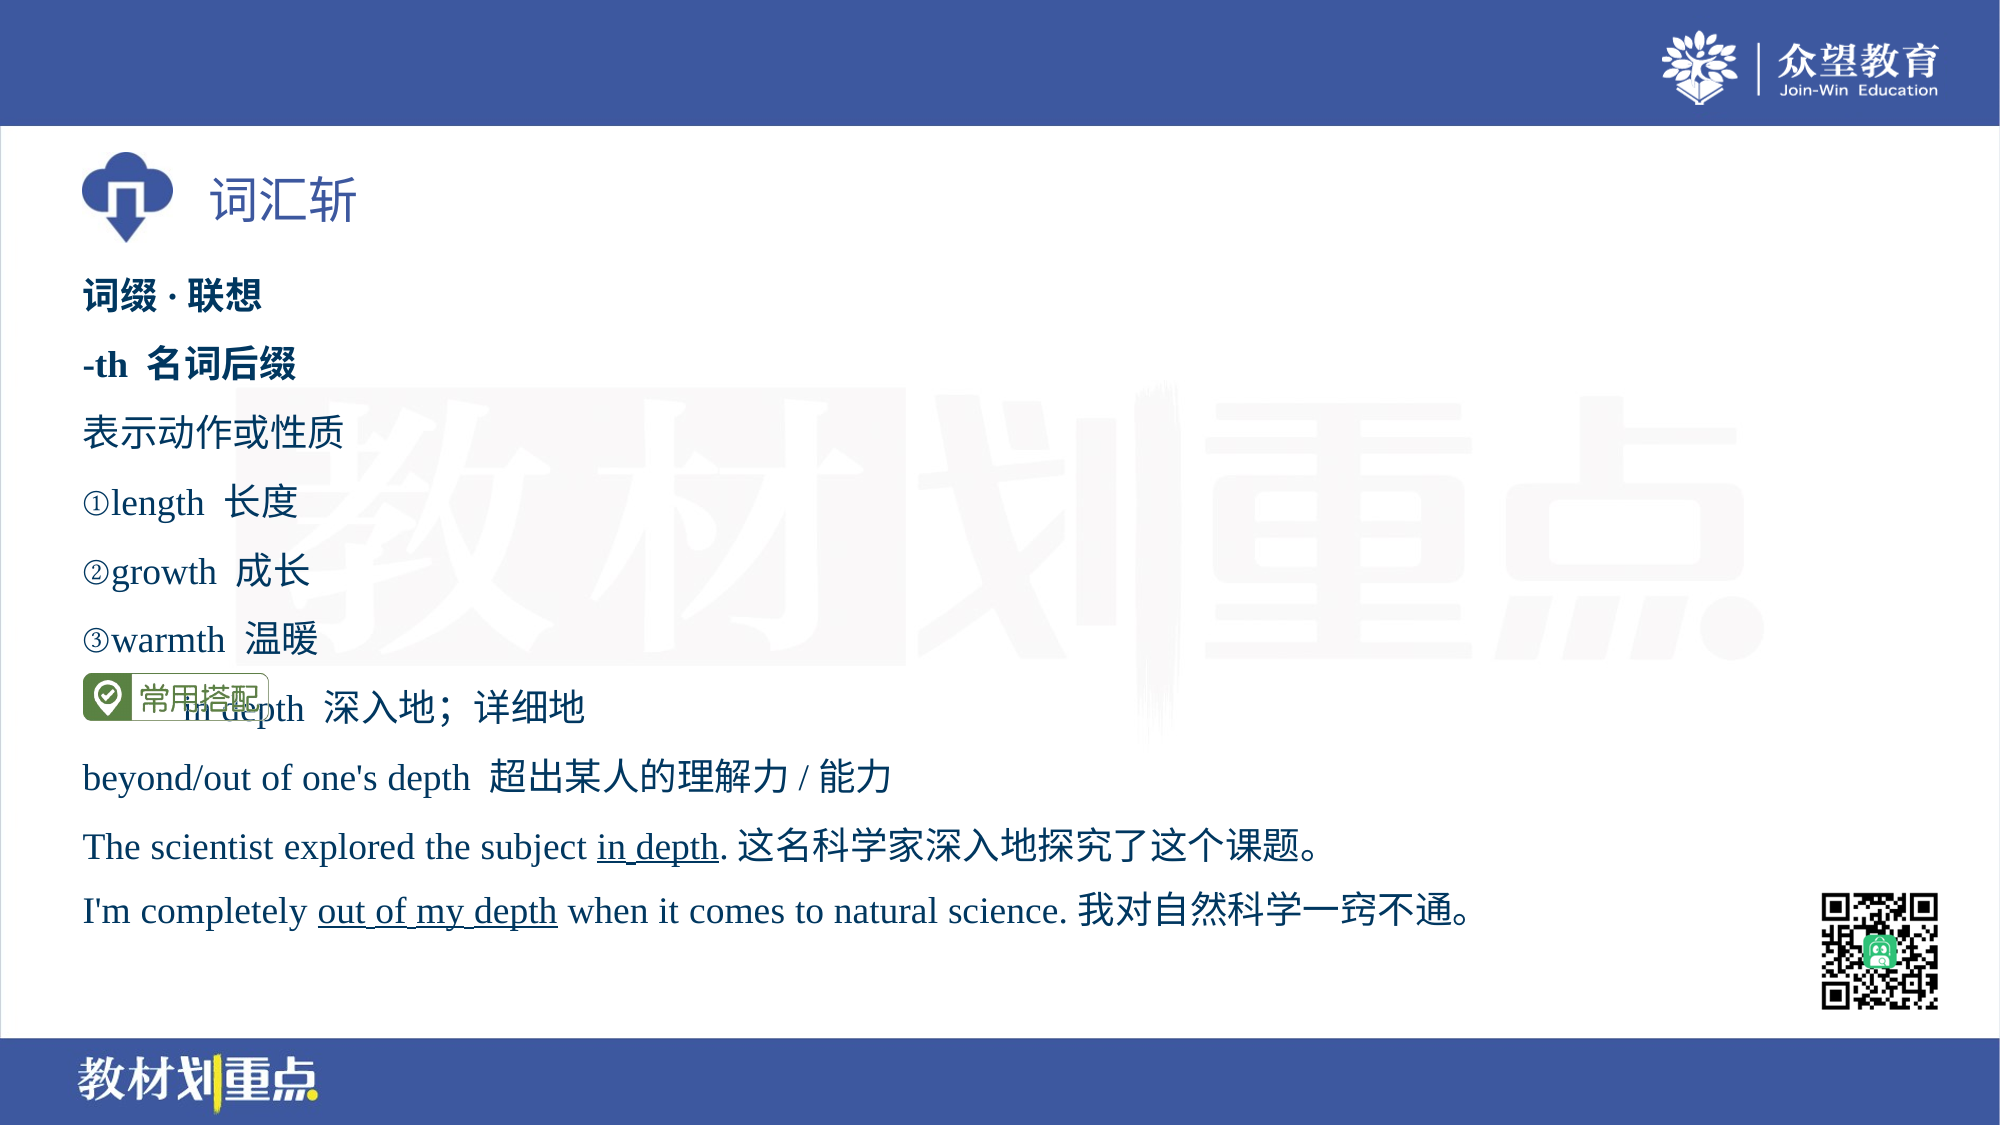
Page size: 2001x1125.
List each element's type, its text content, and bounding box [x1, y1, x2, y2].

text_box 词缀·联想 -th 名词后缀 表示动作或性质 ①length 长度 ②growth 成长 ③warmth 温暖 in depth 深入地；详细地 beyond/out of one's depth 超出某人的理解力/能力 The scientist explored the subject in depth.这名科学家深入地探究了这个课题。 I'm completely out of my depth when it comes to natural science.我对自然科学一窍不通。 [82, 248, 1817, 925]
picture [0, 0, 2000, 1125]
